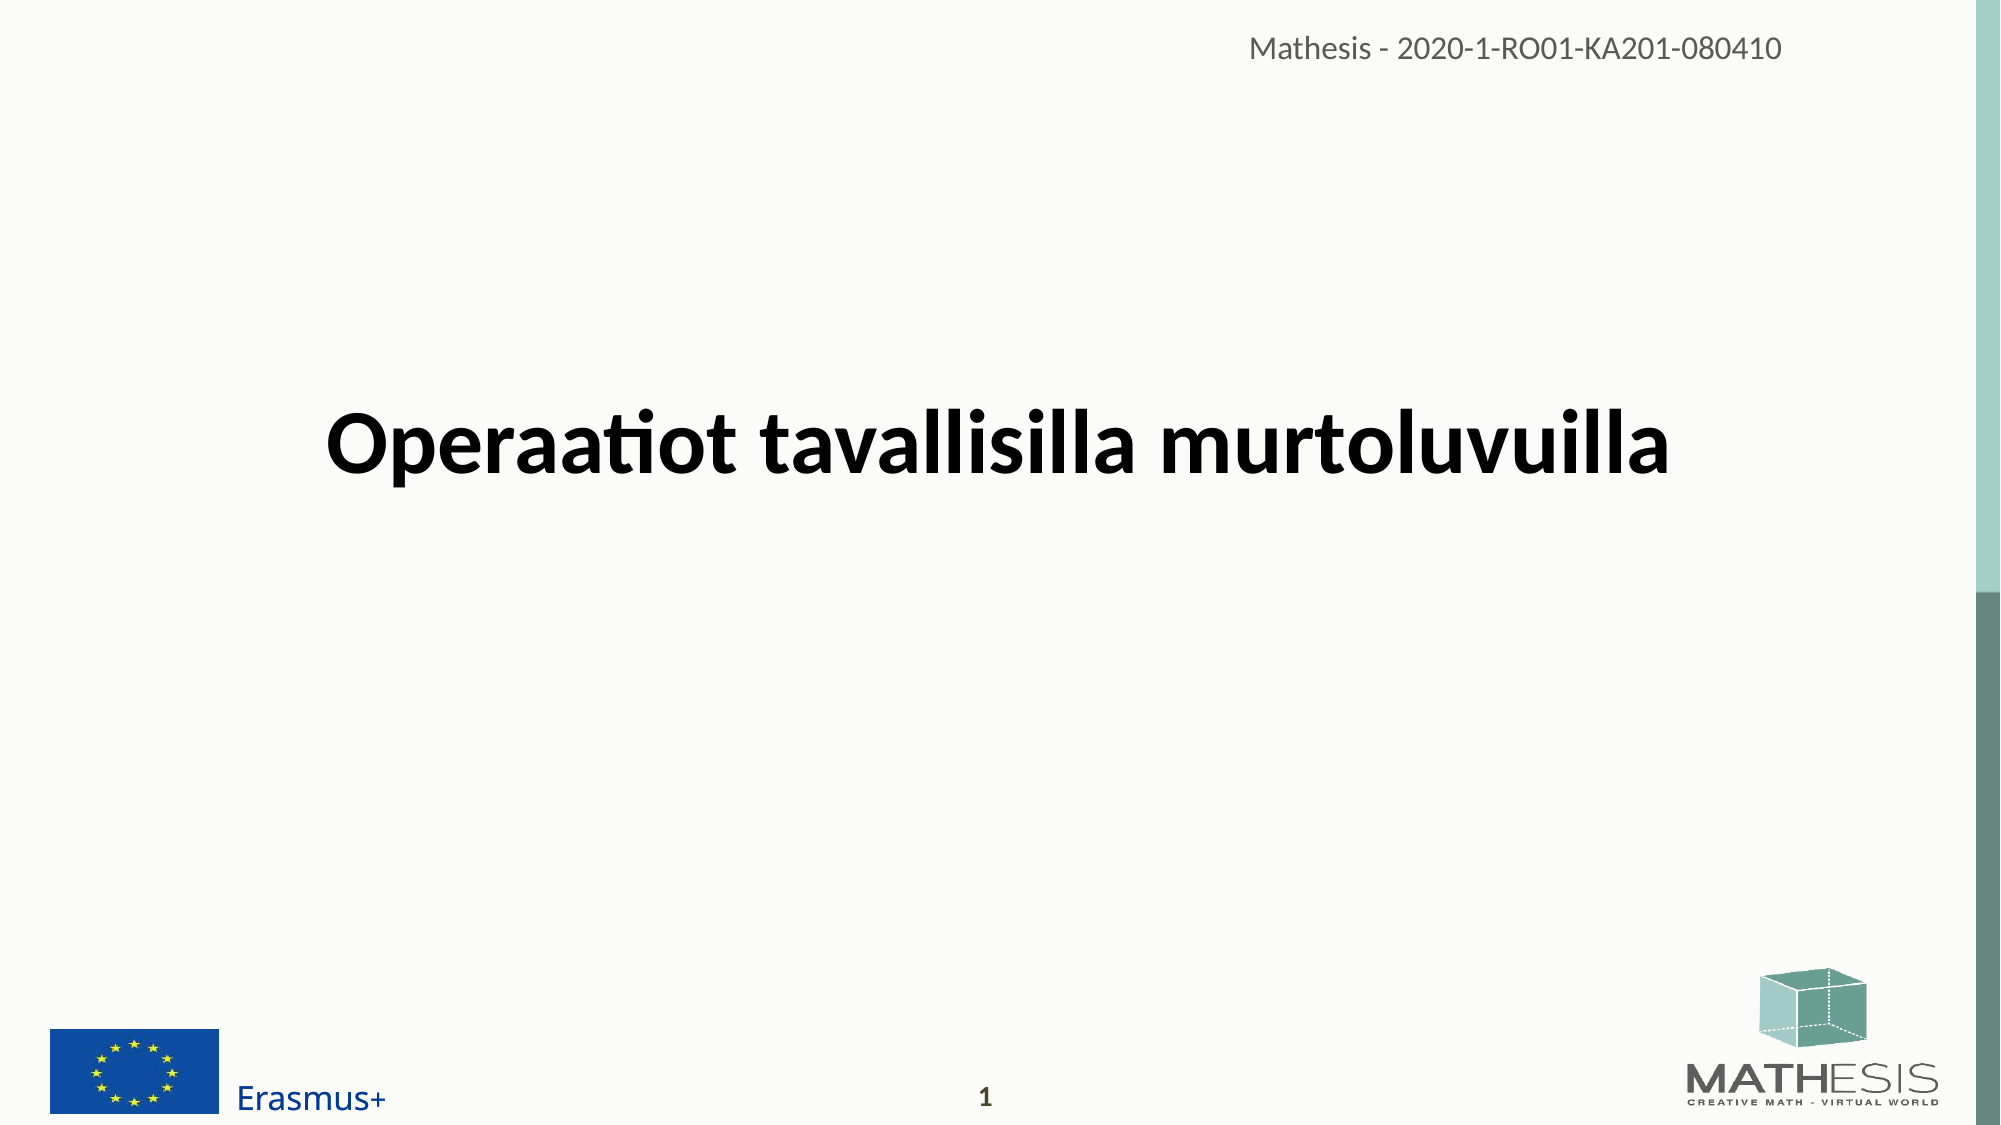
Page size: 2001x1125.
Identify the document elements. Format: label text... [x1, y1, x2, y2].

picture [50, 1029, 219, 1114]
title Operaatiot tavallisilla murtoluvuilla [99, 375, 1900, 563]
